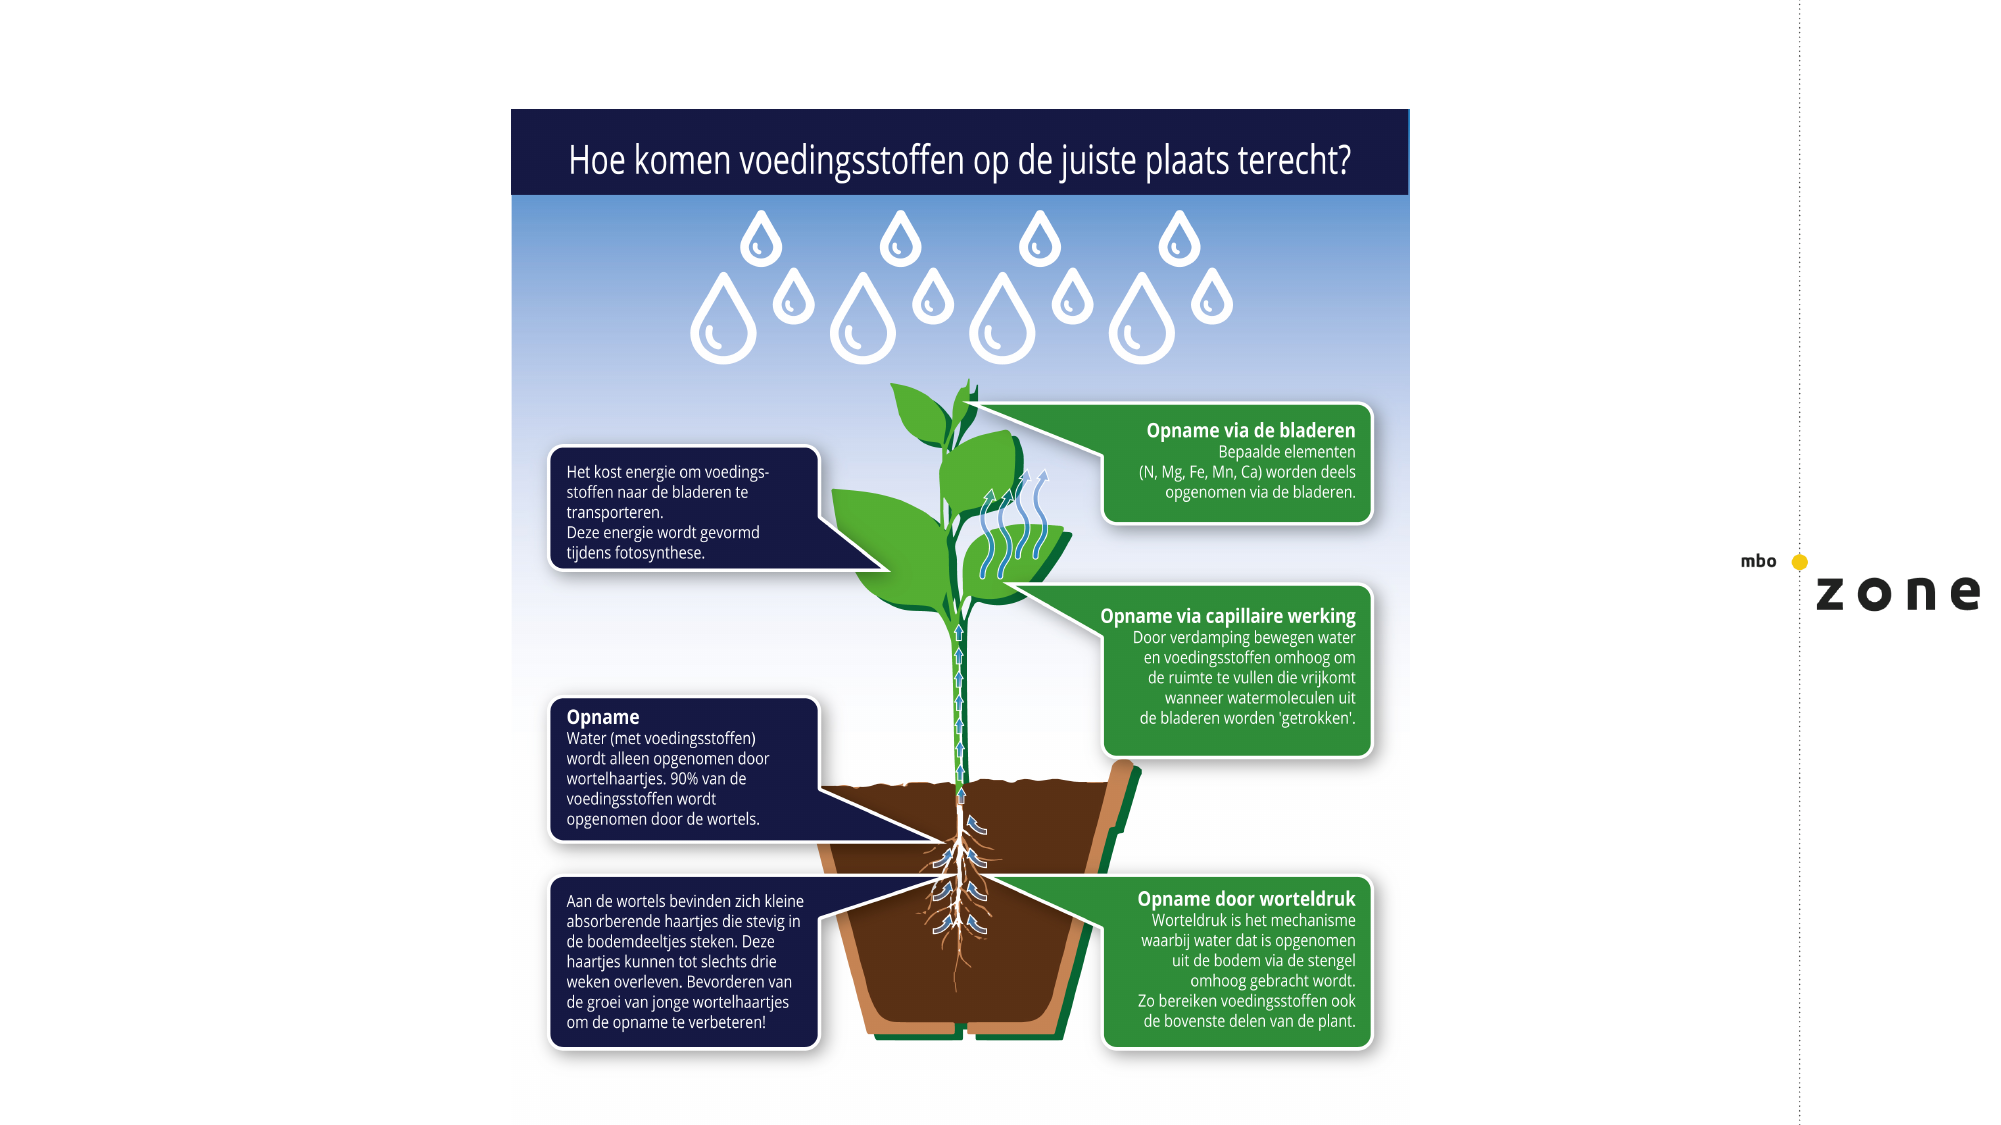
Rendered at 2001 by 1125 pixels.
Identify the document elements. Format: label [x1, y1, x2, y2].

picture [511, 109, 1410, 1125]
picture [1596, 0, 2001, 1125]
